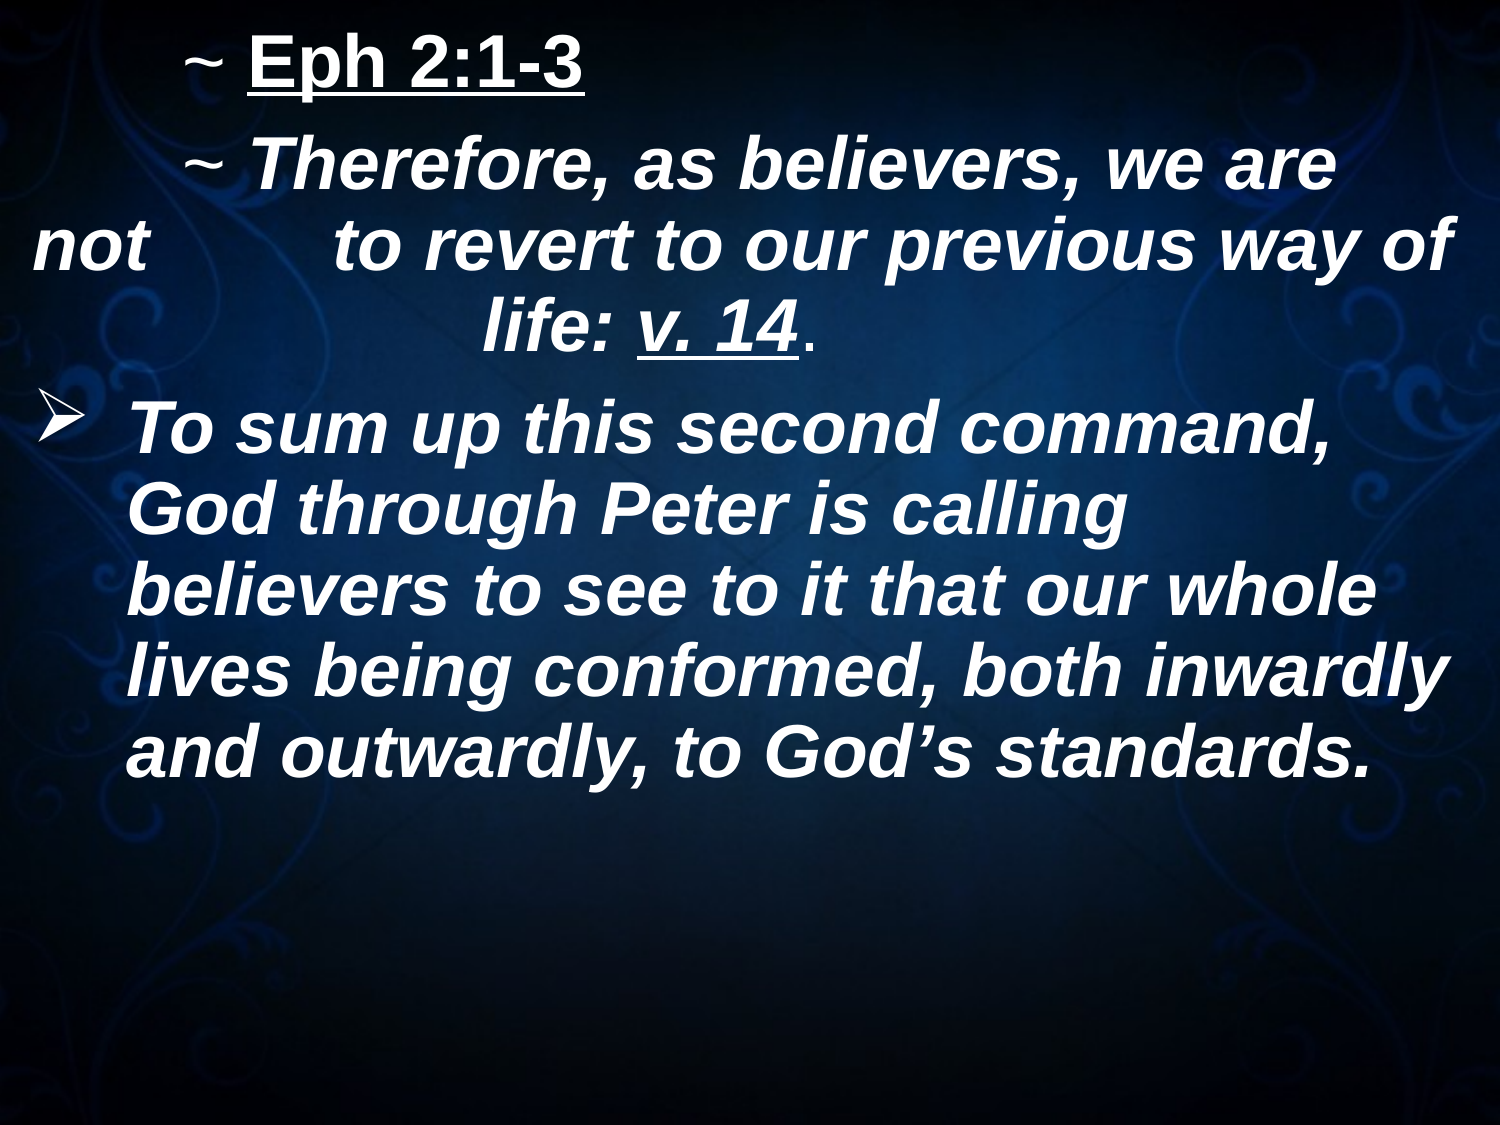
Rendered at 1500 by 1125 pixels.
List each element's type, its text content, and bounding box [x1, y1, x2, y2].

subtitle ~ Eph 2:1-3 ~ Therefore, as believers, we are not to revert to our previous way of life: v. 14. To sum up this second command, God through Peter is calling believers to see to it that our whole lives being conformed, both inwardly and outwardly, to God’s standards. [17, 15, 1483, 1100]
picture [0, 0, 1500, 1125]
